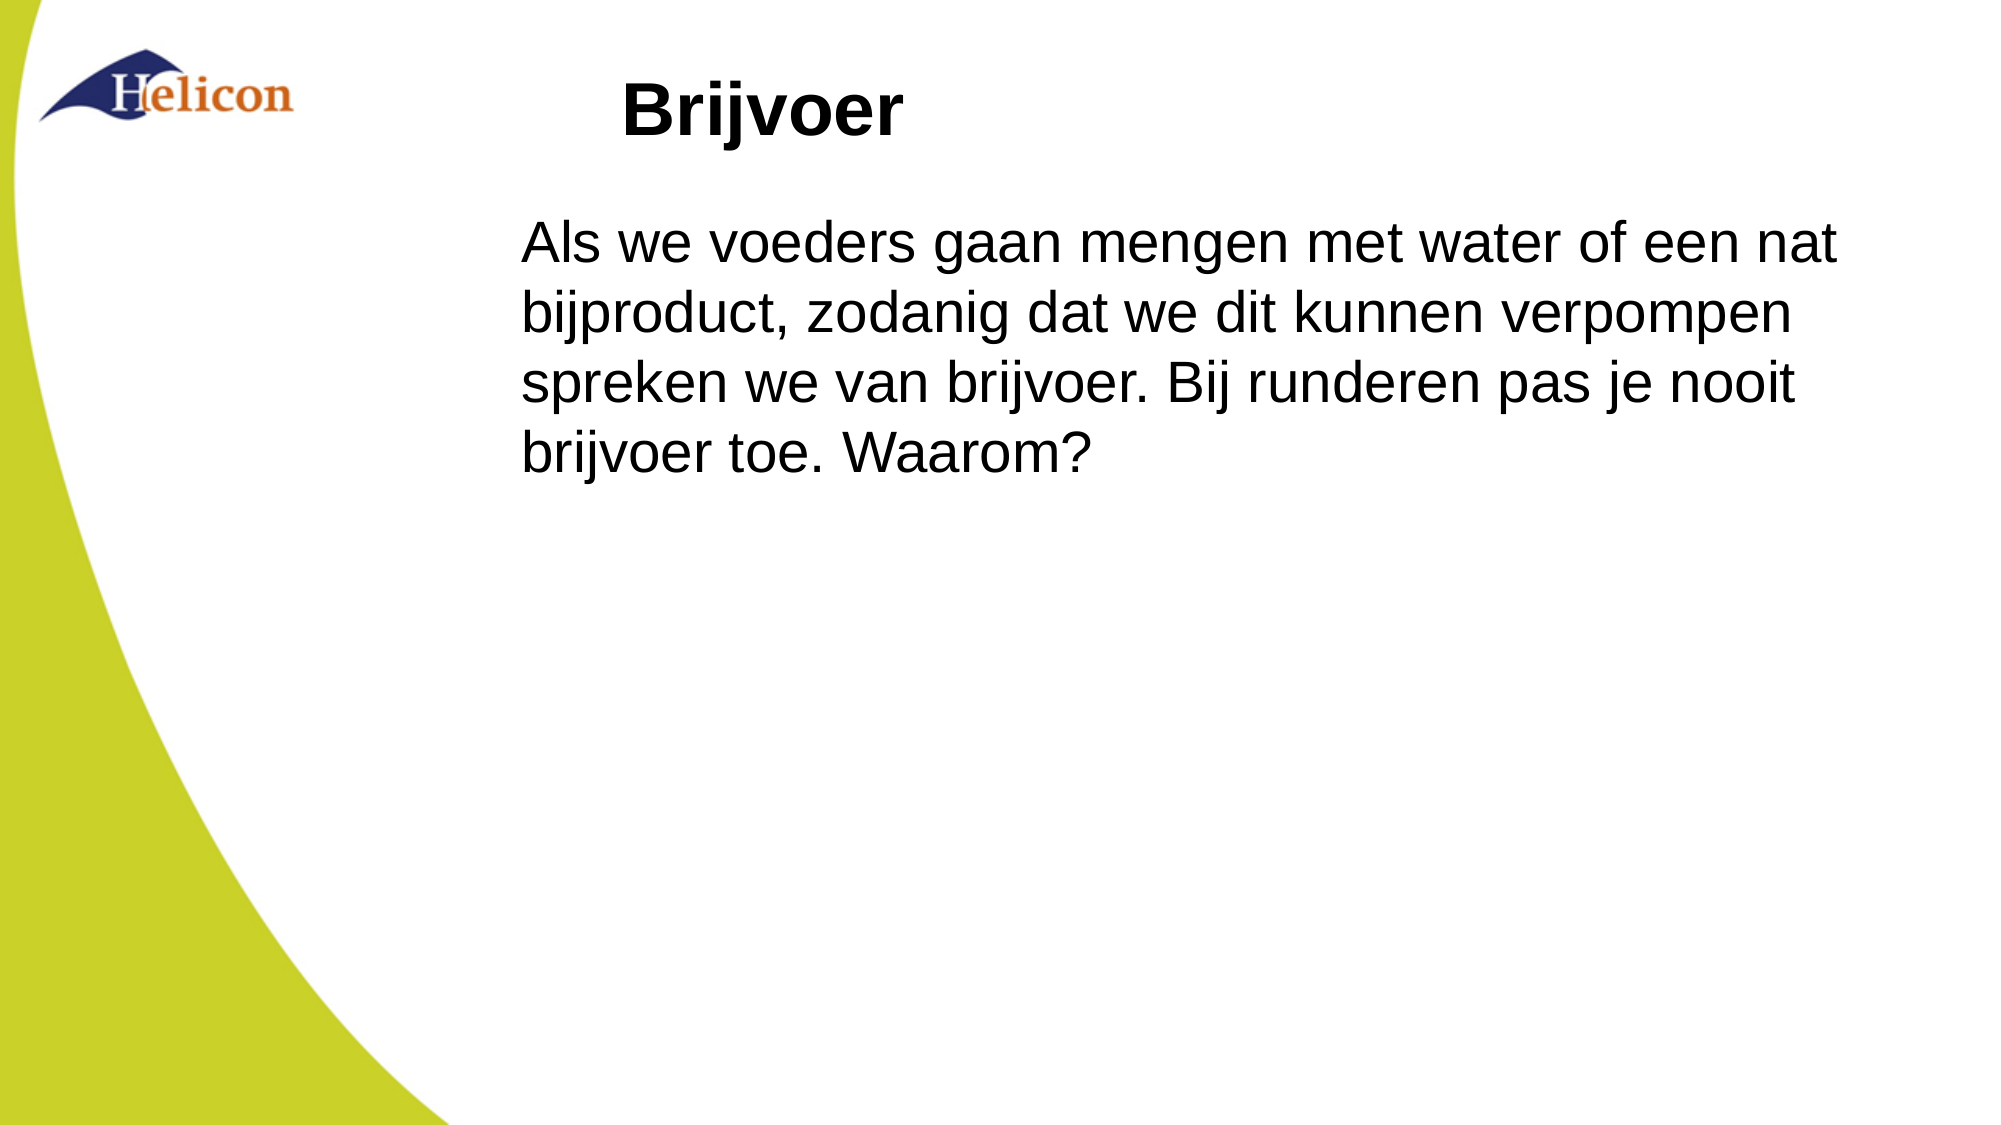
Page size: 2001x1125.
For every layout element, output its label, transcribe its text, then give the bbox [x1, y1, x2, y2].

title Brijvoer [503, 52, 941, 159]
list Als we voeders gaan mengen met water of een nat bijproduct, zodanig dat we dit kunnen verpompen spreken we van brijvoer. Bij runderen pas je nooit brijvoer toe. Waarom? [506, 196, 1958, 1005]
picture [0, 0, 1500, 1125]
